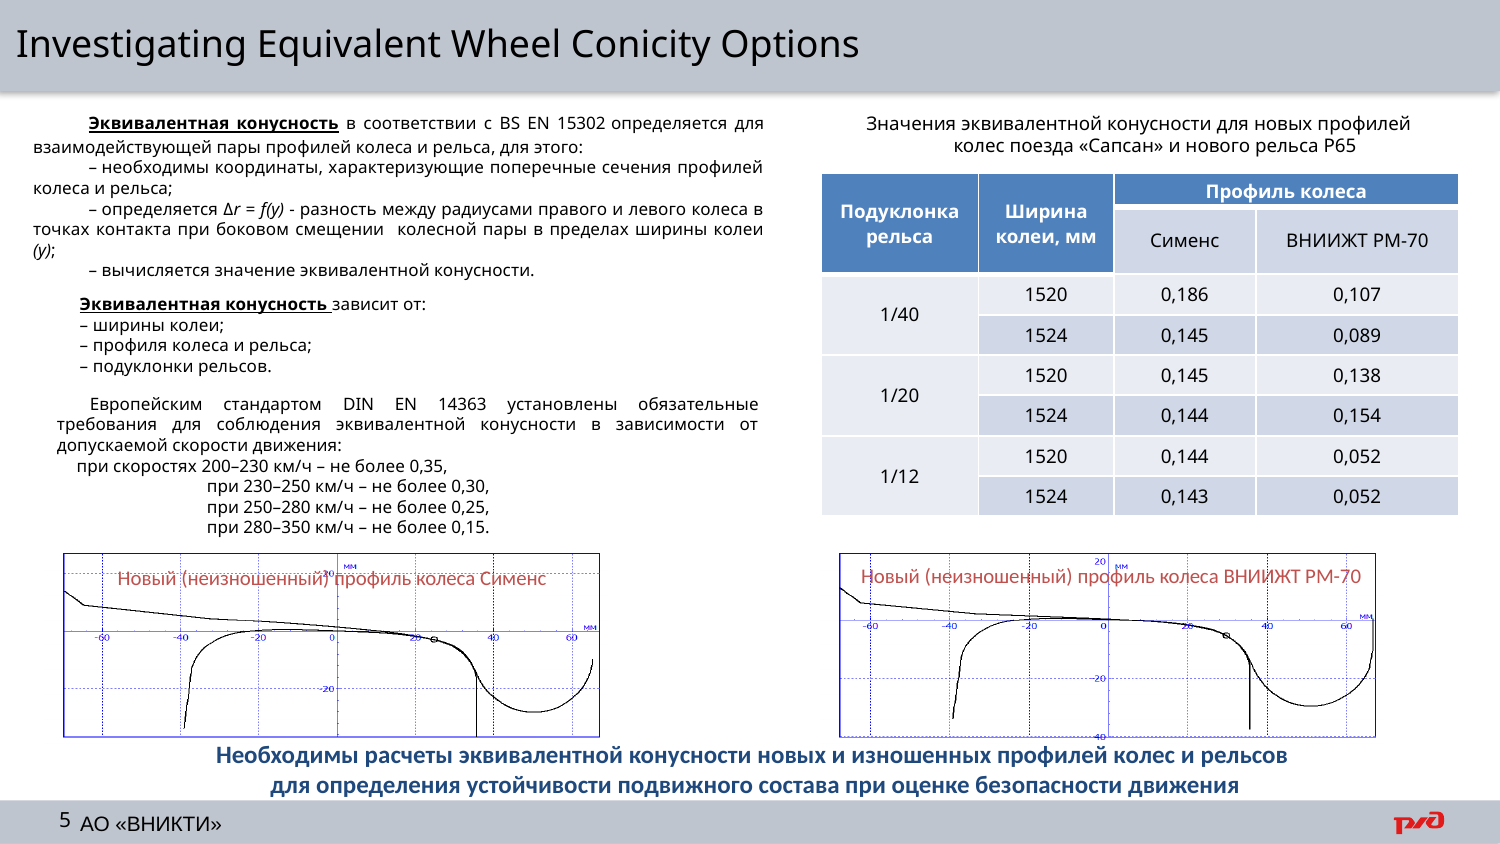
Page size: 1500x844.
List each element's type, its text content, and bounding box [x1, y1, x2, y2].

picture [820, 546, 1386, 744]
table_cell 0,144 [1115, 437, 1255, 475]
text_box Необходимы расчеты эквивалентной конусности новых и изношенных профилей колес и рельсов для определения устойчивости подвижного состава при оценке безопасности движения [29, 731, 1483, 806]
table_cell 1/40 [822, 277, 978, 354]
table_cell 0,143 [1115, 477, 1255, 515]
table_cell 0,052 [1257, 477, 1458, 515]
table_cell 0,107 [1257, 275, 1458, 314]
table_cell 0,089 [1257, 316, 1458, 354]
table_cell 0,186 [1115, 275, 1255, 314]
table_header Профиль колеса [1115, 174, 1458, 204]
table_cell Сименс [1115, 210, 1255, 273]
table_cell 1524 [979, 396, 1113, 435]
text_box Эквивалентная конусность в соответствии с BS EN 15302 определяется для взаимодействующей пары профилей колеса и рельса, для этого: – необходимы координаты, характеризующие поперечные сечения профилей колеса и рельса; – определяется Δr = f(у) - разность между радиусами правого и левого колеса в точках контакта при боковом смещении колесной пары в пределах ширины колеи (y); – вычисляется значение эквивалентной конусности. [18, 105, 780, 288]
table_cell 0,145 [1115, 316, 1255, 354]
text_box Значения эквивалентной конусности для новых профилей колес поезда «Сапсан» и нового рельса Р65 [829, 104, 1447, 165]
table_header Ширина колеи, мм [979, 174, 1113, 272]
table_cell ВНИИЖТ РМ-70 [1257, 210, 1458, 273]
table_cell 0,144 [1115, 396, 1255, 435]
table_cell 0,145 [1115, 356, 1255, 394]
text_box Investigating Equivalent Wheel Conicity Options [1, 25, 1294, 66]
table_cell 0,138 [1257, 356, 1458, 394]
table_cell 1524 [979, 477, 1113, 515]
picture [44, 546, 609, 744]
table_cell 1/20 [822, 356, 978, 435]
table_cell 1520 [979, 437, 1113, 475]
table_cell 1/12 [822, 437, 978, 515]
table_cell 0,154 [1257, 396, 1458, 435]
table_cell 1520 [979, 356, 1113, 394]
table_cell 1520 [979, 277, 1113, 314]
table_header Подуклонка рельса [822, 174, 978, 272]
text_box Европейским стандартом DIN EN 14363 установлены обязательные требования для соблюдения эквивалентной конусности в зависимости от допускаемой скорости движения: при скоростях 200–230 км/ч – не более 0,35, при 230–250 км/ч – не более 0,30, при 250–280 км/ч – не более 0,25, при 280–350 км/ч – не более 0,15. [42, 385, 775, 545]
table_cell 0,052 [1257, 437, 1458, 475]
table_cell 1524 [979, 316, 1113, 354]
text_box Эквивалентная конусность зависит от: – ширины колеи; – профиля колеса и рельса; – подуклонки рельсов. [64, 288, 597, 384]
